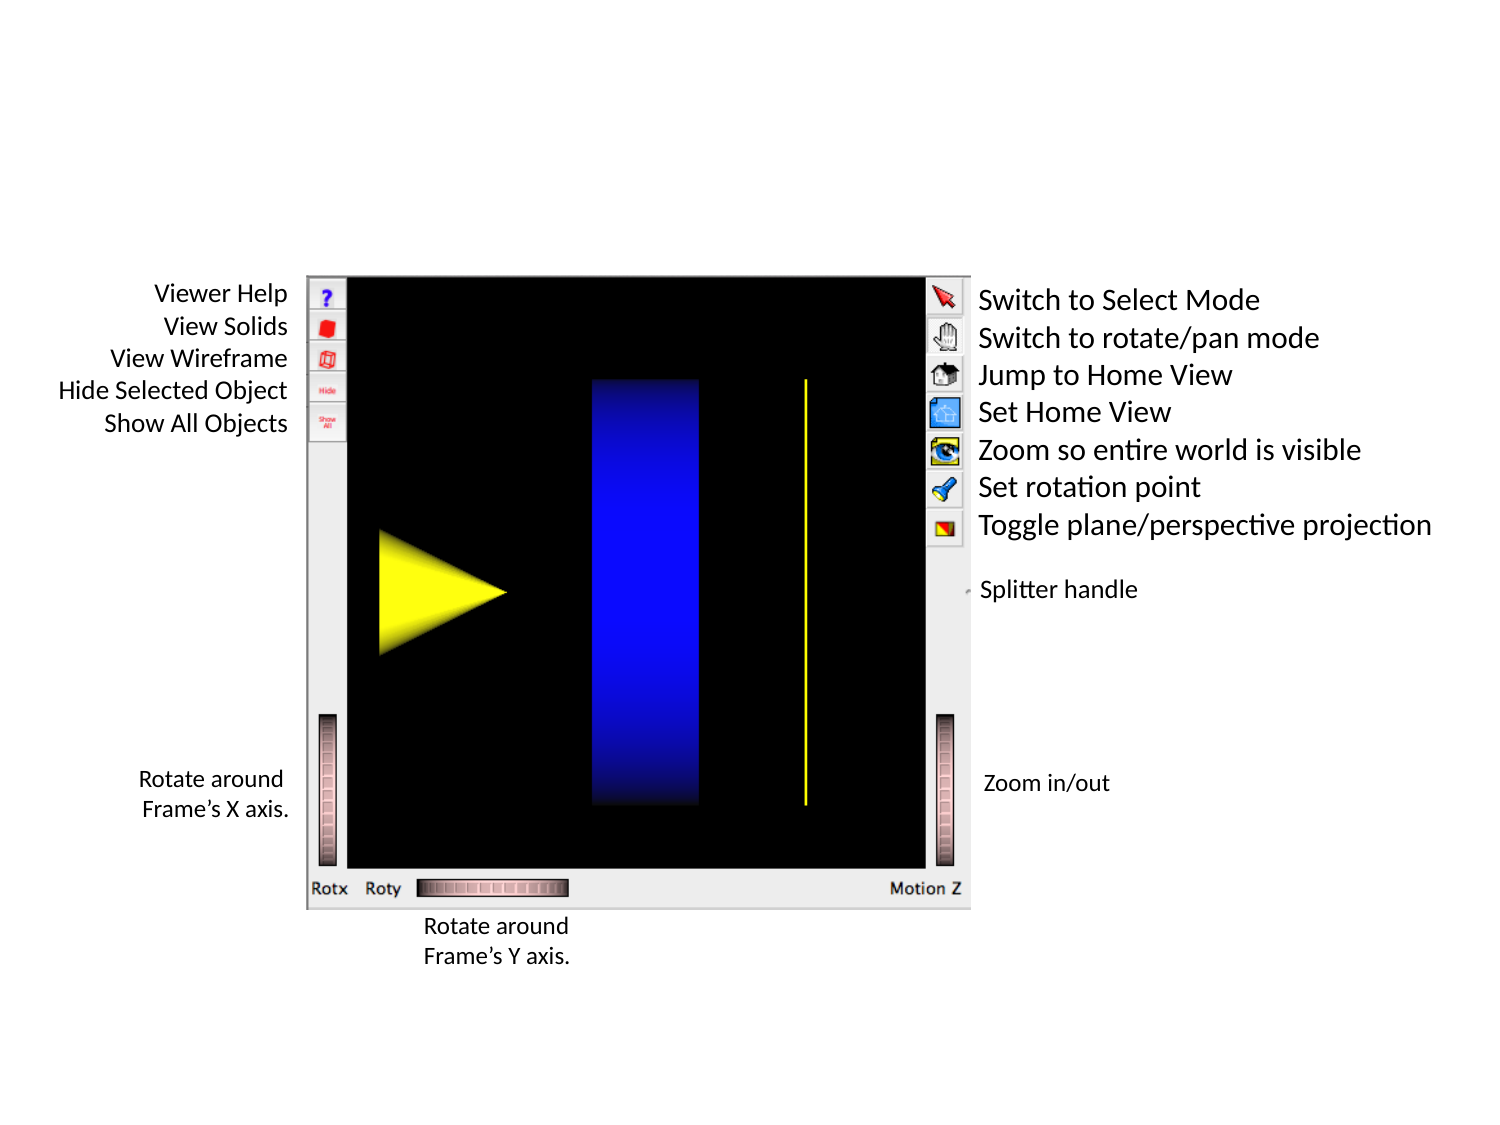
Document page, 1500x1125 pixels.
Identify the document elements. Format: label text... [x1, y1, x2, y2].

text_box Rotate around Frame’s X axis. [58, 754, 300, 830]
text_box Switch to Select Mode Switch to rotate/pan mode Jump to Home View Set Home View Zoom so entire world is visible Set rotation point Toggle plane/perspective projection [968, 272, 1500, 549]
text_box Zoom in/out [975, 759, 1367, 805]
text_box Splitter handle [975, 564, 1426, 612]
text_box Rotate around Frame’s Y axis. [409, 919, 674, 977]
text_box Viewer Help View Solids View Wireframe Hide Selected Object Show All Objects [0, 268, 303, 446]
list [305, 273, 971, 911]
